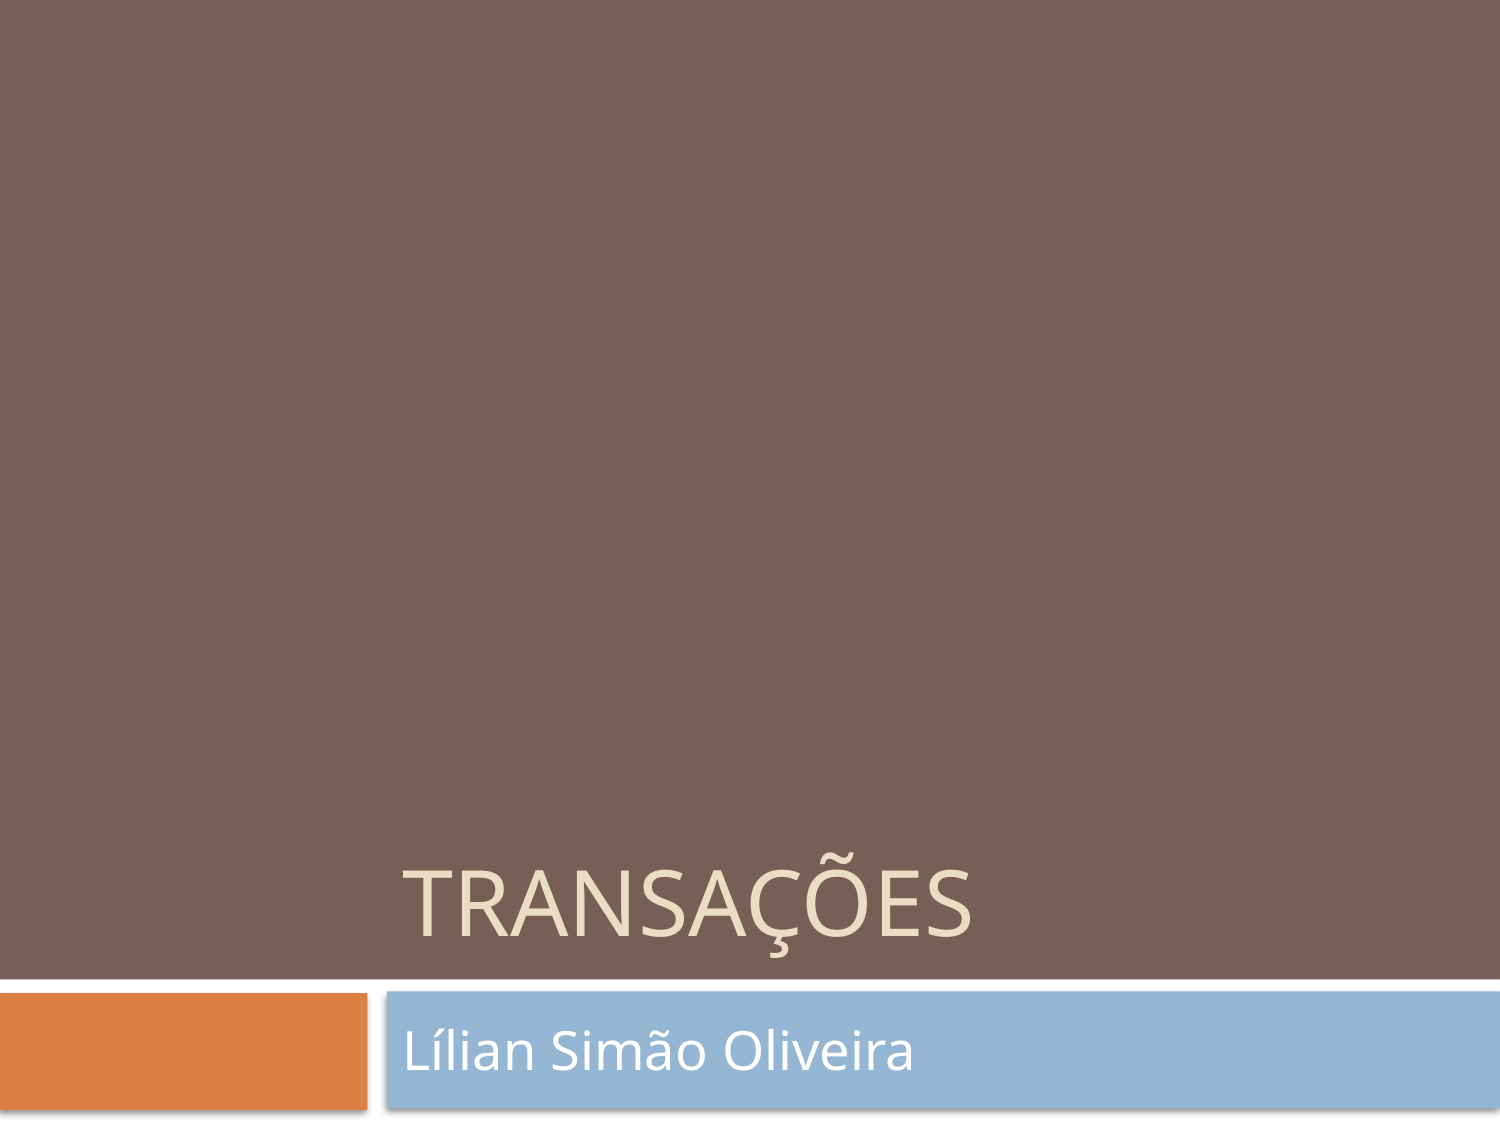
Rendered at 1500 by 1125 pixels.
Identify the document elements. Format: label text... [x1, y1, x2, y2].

subtitle Lílian Simão Oliveira [387, 992, 1488, 1105]
title Transações [387, 662, 1450, 963]
